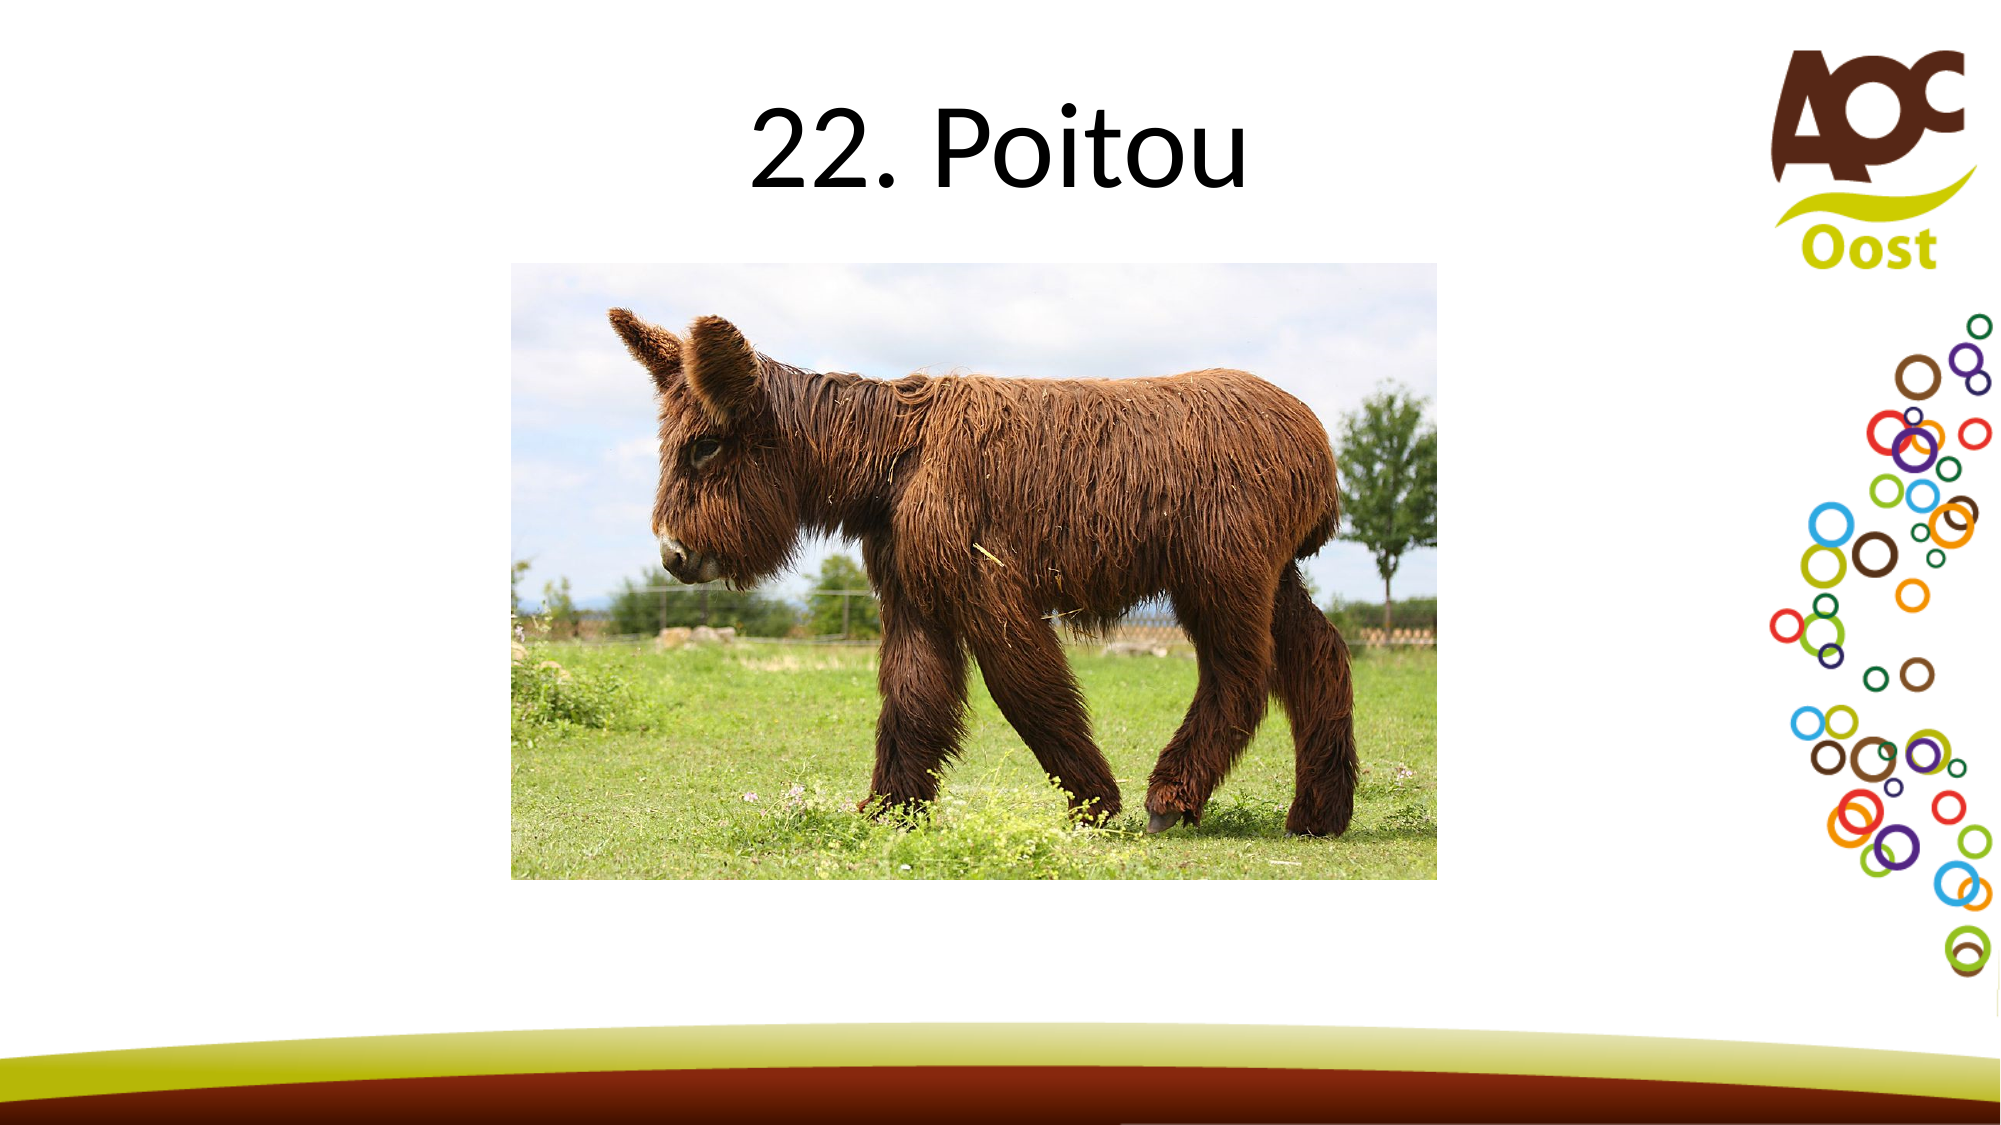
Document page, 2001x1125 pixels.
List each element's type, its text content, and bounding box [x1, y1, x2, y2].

picture [0, 0, 2001, 1125]
title 22. Poitou [99, 45, 1900, 233]
